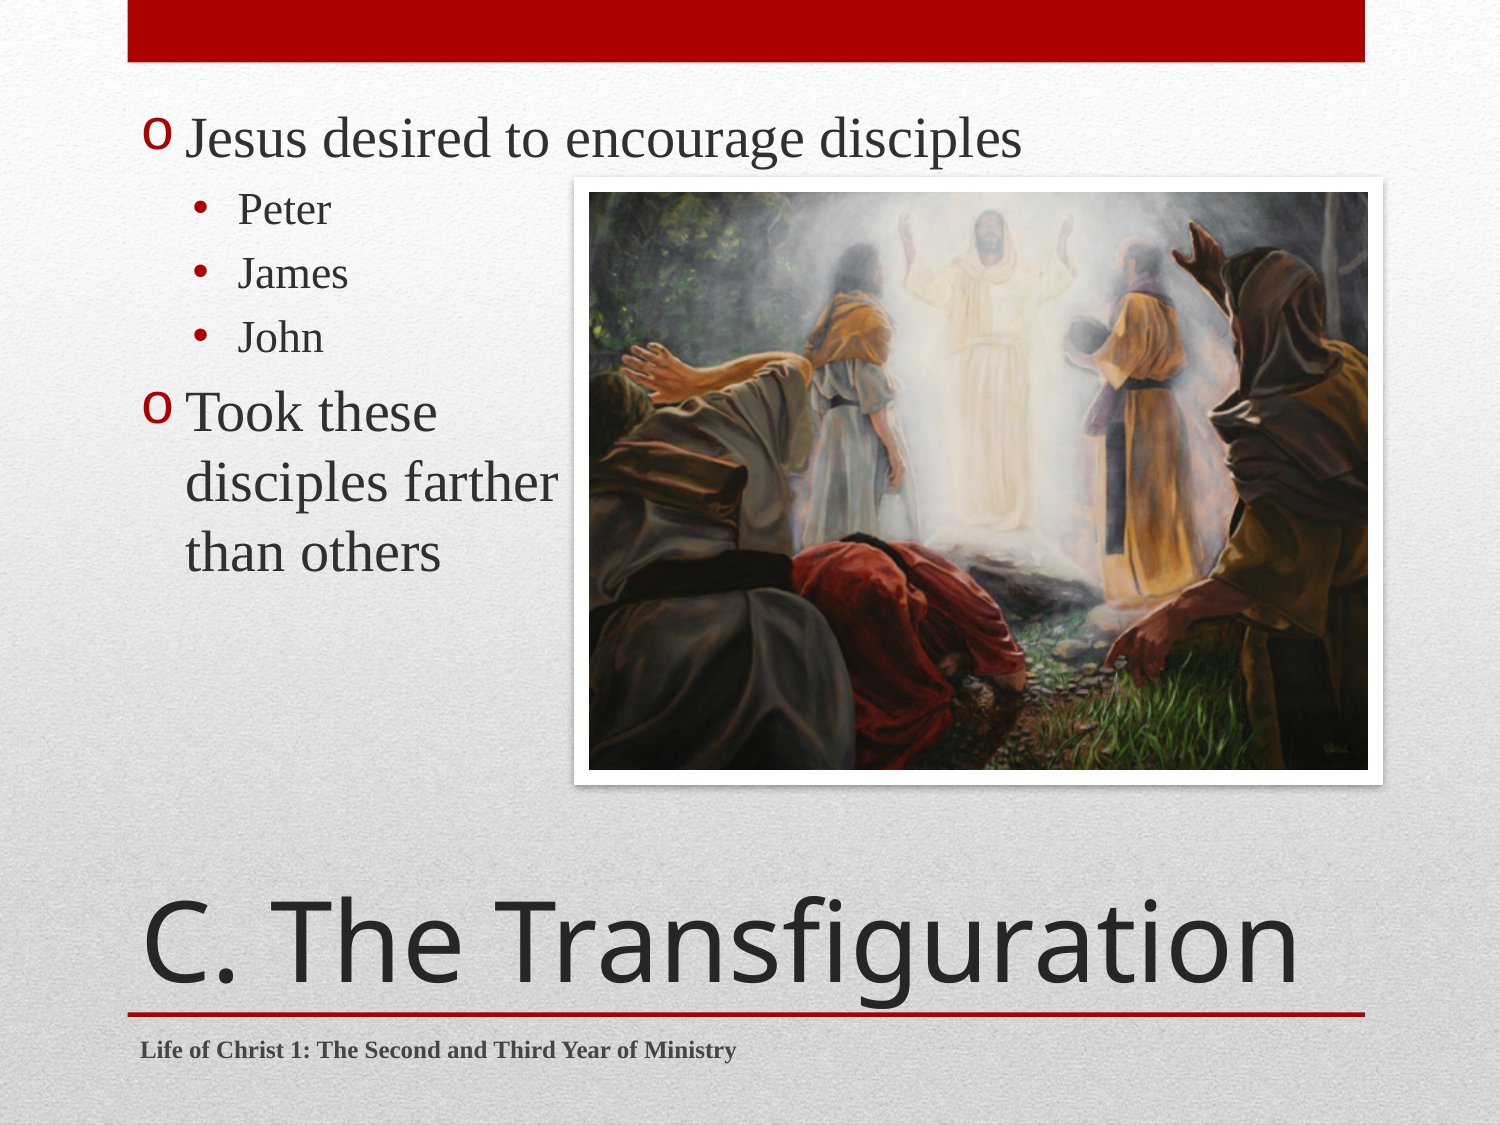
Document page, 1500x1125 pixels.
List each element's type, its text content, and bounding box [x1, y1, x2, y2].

picture [587, 191, 1369, 771]
title C. The Transfiguration [125, 808, 1365, 1013]
footer Life of Christ 1: The Second and Third Year of Ministry [125, 1018, 925, 1079]
list Jesus desired to encourage disciples Peter James John Took these disciples farther than others [125, 92, 1365, 808]
